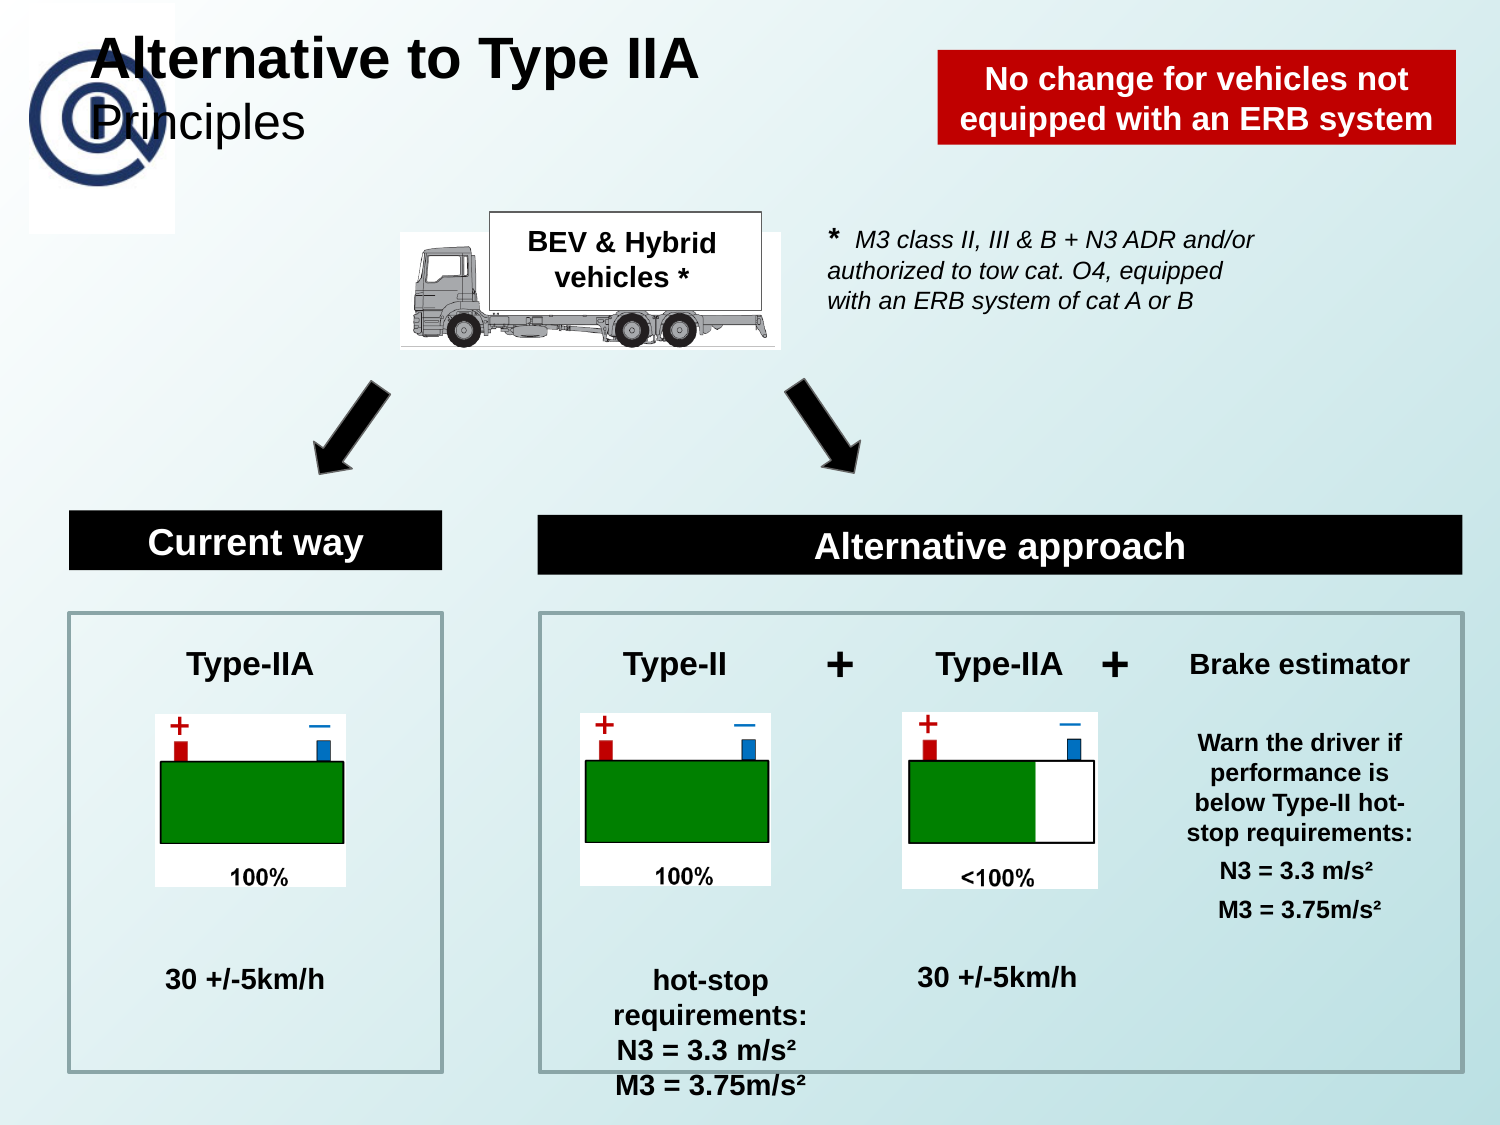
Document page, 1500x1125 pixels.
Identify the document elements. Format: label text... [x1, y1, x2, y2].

text_box Alternative approach [537, 514, 1463, 575]
text_box [538, 611, 1465, 1074]
picture [901, 712, 1098, 890]
text_box + [810, 624, 870, 699]
text_box [311, 378, 393, 477]
text_box 30 +/-5km/h [902, 950, 1093, 1001]
text_box [67, 611, 444, 1074]
picture [580, 713, 771, 887]
text_box + [1085, 624, 1145, 699]
text_box No change for vehicles not equipped with an ERB system [937, 49, 1456, 145]
text_box hot-stop requirements: N3 = 3.3 m/s² M3 = 3.75m/s² [546, 953, 875, 1109]
picture [155, 714, 346, 887]
title Alternative to Type IIA Principles [75, 12, 1425, 200]
text_box [782, 376, 863, 476]
text_box * M3 class II, III & B + N3 ADR and/or authorized to tow cat. O4, equipped with an ERB system of cat A or B [812, 211, 1273, 322]
text_box 30 +/-5km/h [150, 953, 340, 1003]
picture [29, 3, 175, 234]
text_box Current way [69, 510, 443, 571]
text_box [399, 211, 782, 351]
